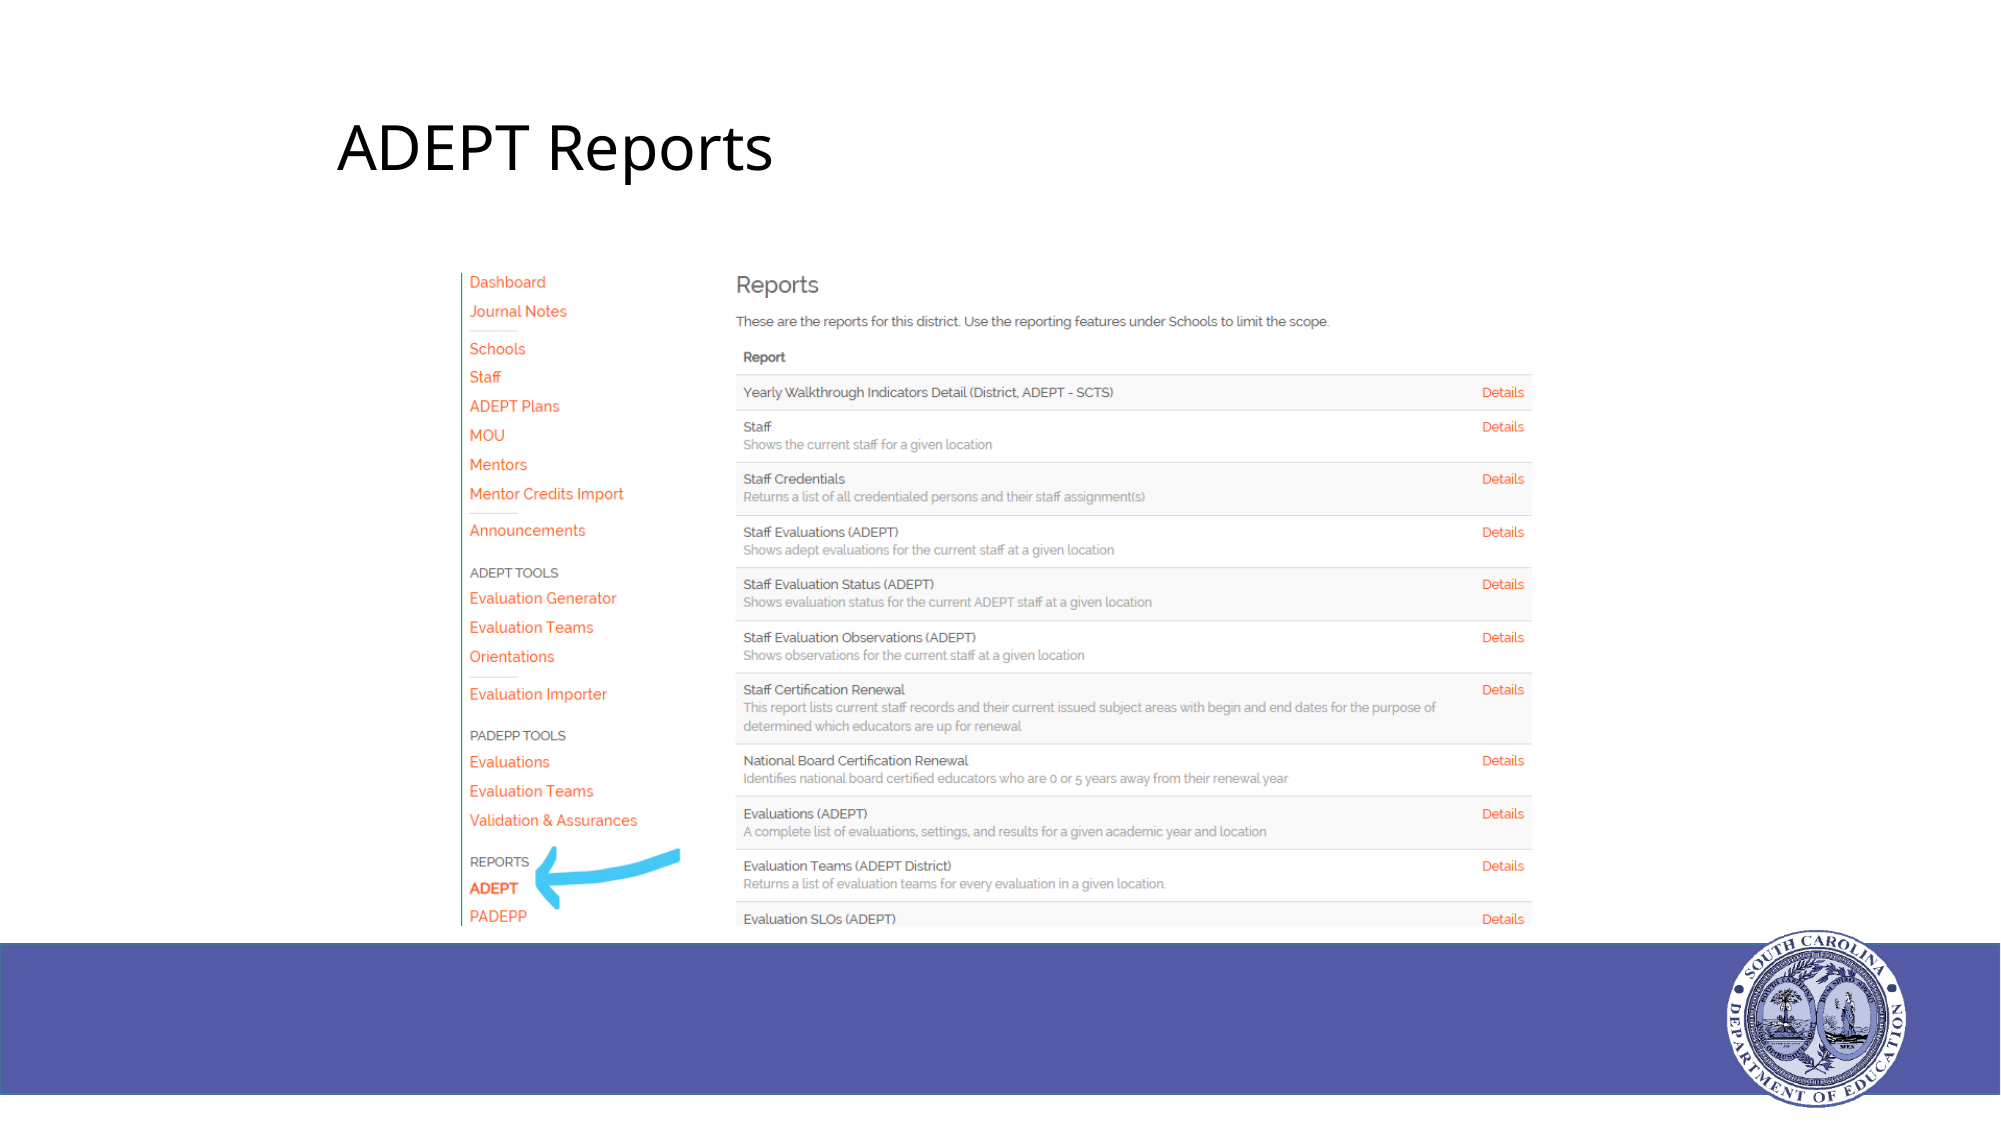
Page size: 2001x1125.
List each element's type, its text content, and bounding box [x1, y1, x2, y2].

title ADEPT Reports [322, 59, 1673, 240]
picture [1723, 928, 1907, 1109]
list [458, 273, 1537, 926]
